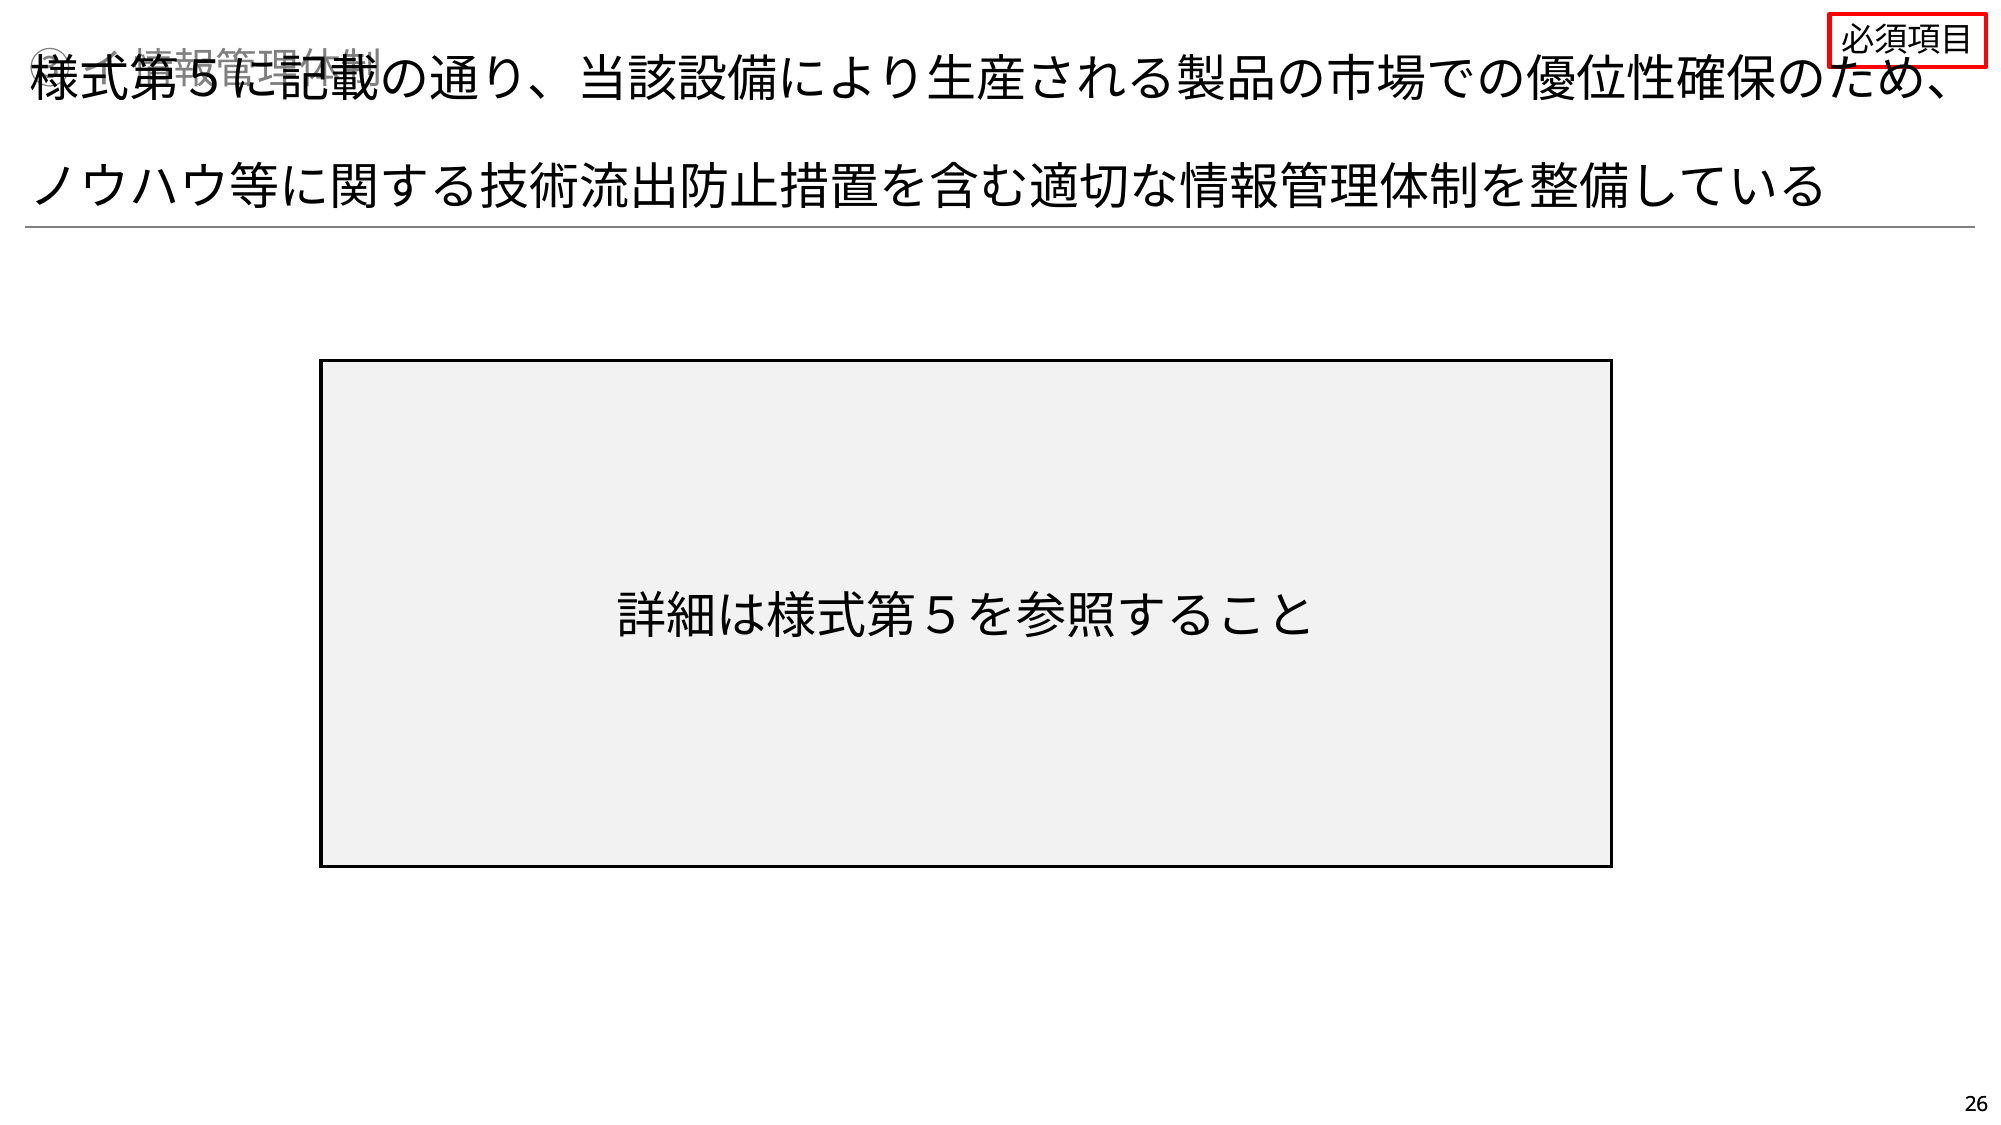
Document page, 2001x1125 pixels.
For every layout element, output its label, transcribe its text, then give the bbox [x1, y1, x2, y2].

text_box ③イ 情報管理体制 [29, 47, 1802, 53]
text_box 詳細は様式第５を参照すること [319, 359, 1613, 868]
text_box 様式第５に記載の通り、当該設備により生産される製品の市場での優位性確保のため、 ノウハウ等に関する技術流出防止措置を含む適切な情報管理体制を整備している [29, 53, 1975, 216]
text_box 必須項目 [1829, 13, 1986, 68]
